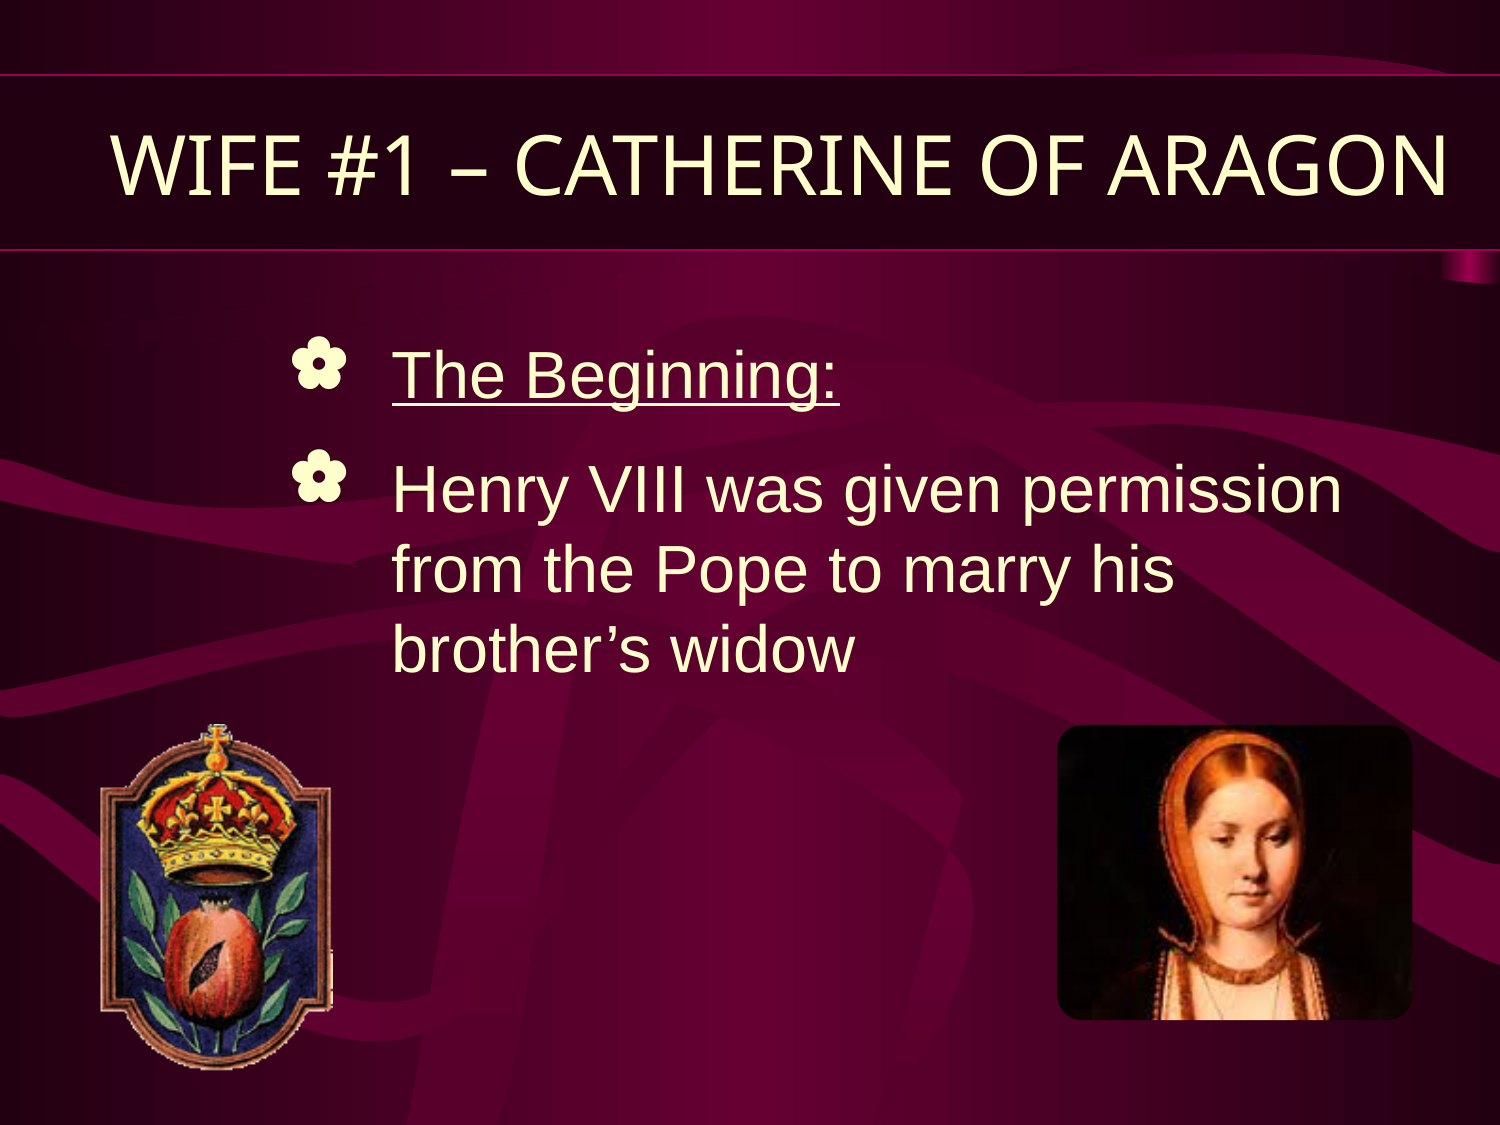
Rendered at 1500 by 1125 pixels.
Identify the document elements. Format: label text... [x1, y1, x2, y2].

picture [1056, 724, 1413, 1021]
text_box WIFE #1 – CATHERINE OF ARAGON [0, 75, 1500, 250]
text_box The Beginning: Henry VIII was given permission from the Pope to marry his brother’s widow [275, 324, 1363, 693]
picture [99, 724, 333, 1078]
